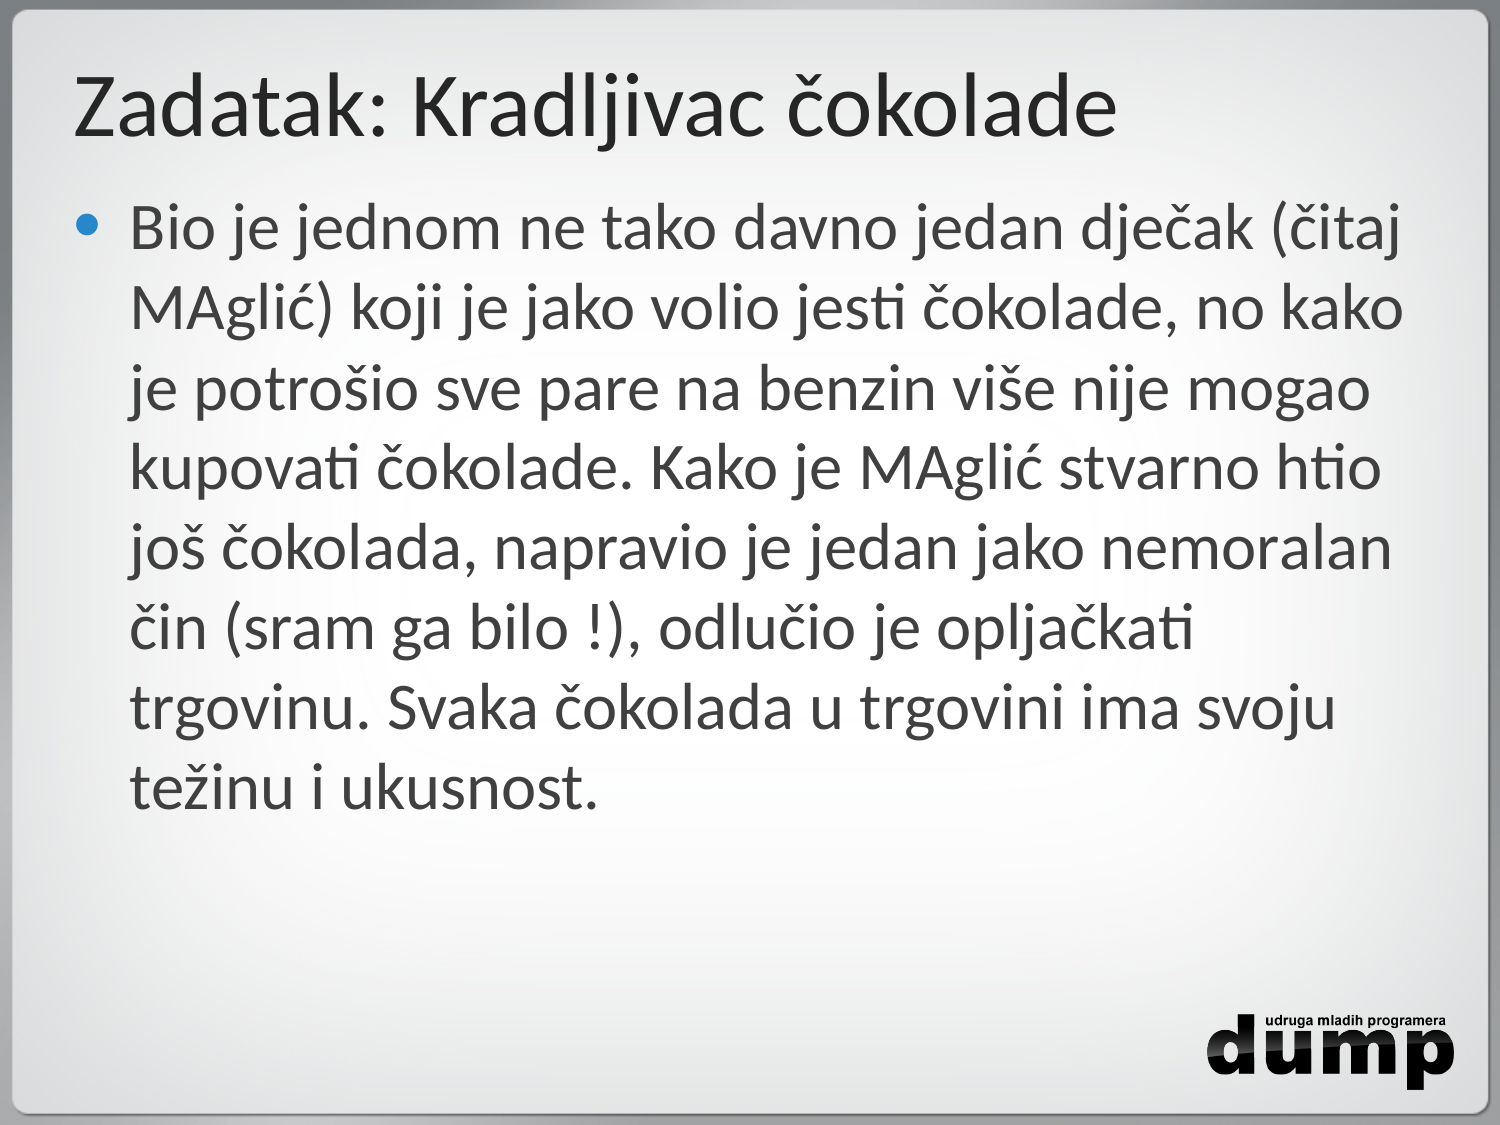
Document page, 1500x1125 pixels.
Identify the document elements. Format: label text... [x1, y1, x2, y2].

list Bio je jednom ne tako davno jedan dječak (čitaj MAglić) koji je jako volio jesti čokolade, no kako je potrošio sve pare na benzin više nije mogao kupovati čokolade. Kako je MAglić stvarno htio još čokolada, napravio je jedan jako nemoralan čin (sram ga bilo !), odlučio je opljačkati trgovinu. Svaka čokolada u trgovini ima svoju težinu i ukusnost. [58, 175, 1426, 986]
picture [0, 0, 1500, 1125]
title Zadatak: Kradljivac čokolade [58, 23, 1425, 175]
